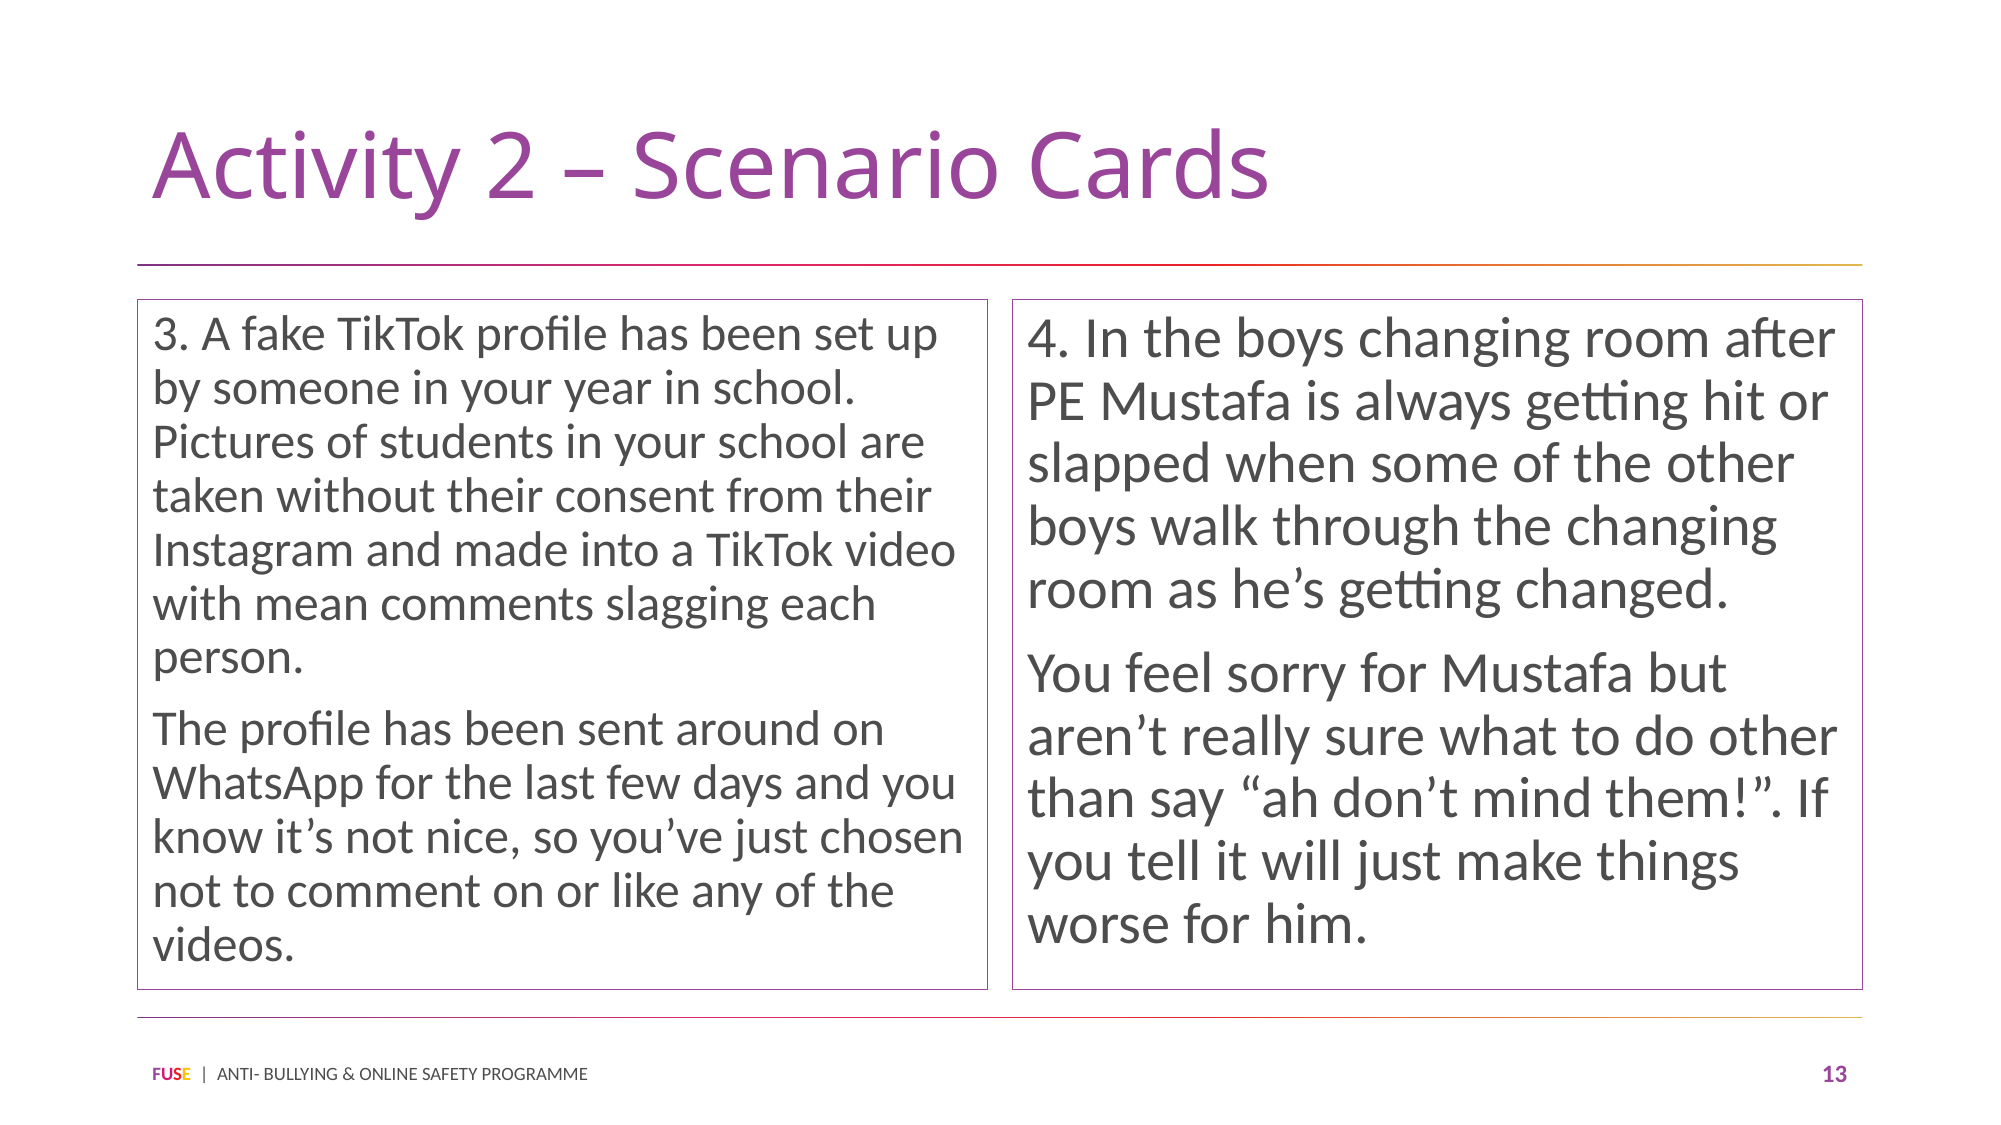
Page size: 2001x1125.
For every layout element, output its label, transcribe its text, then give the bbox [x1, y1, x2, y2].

footer FUSE | ANTI- BULLYING & ONLINE SAFETY PROGRAMME [137, 1042, 813, 1103]
list 3. A fake TikTok profile has been set up by someone in your year in school. Pictures of students in your school are taken without their consent from their Instagram and made into a TikTok video with mean comments slagging each person. The profile has been sent around on WhatsApp for the last few days and you know it’s not nice, so you’ve just chosen not to comment on or like any of the videos. [137, 299, 988, 990]
list 4. In the boys changing room after PE Mustafa is always getting hit or slapped when some of the other boys walk through the changing room as he’s getting changed. You feel sorry for Mustafa but aren’t really sure what to do other than say “ah don’t mind them!”. If you tell it will just make things worse for him. [1012, 299, 1863, 990]
title Activity 2 – Scenario Cards [137, 59, 1863, 278]
slide_number 13 [1412, 1042, 1863, 1103]
